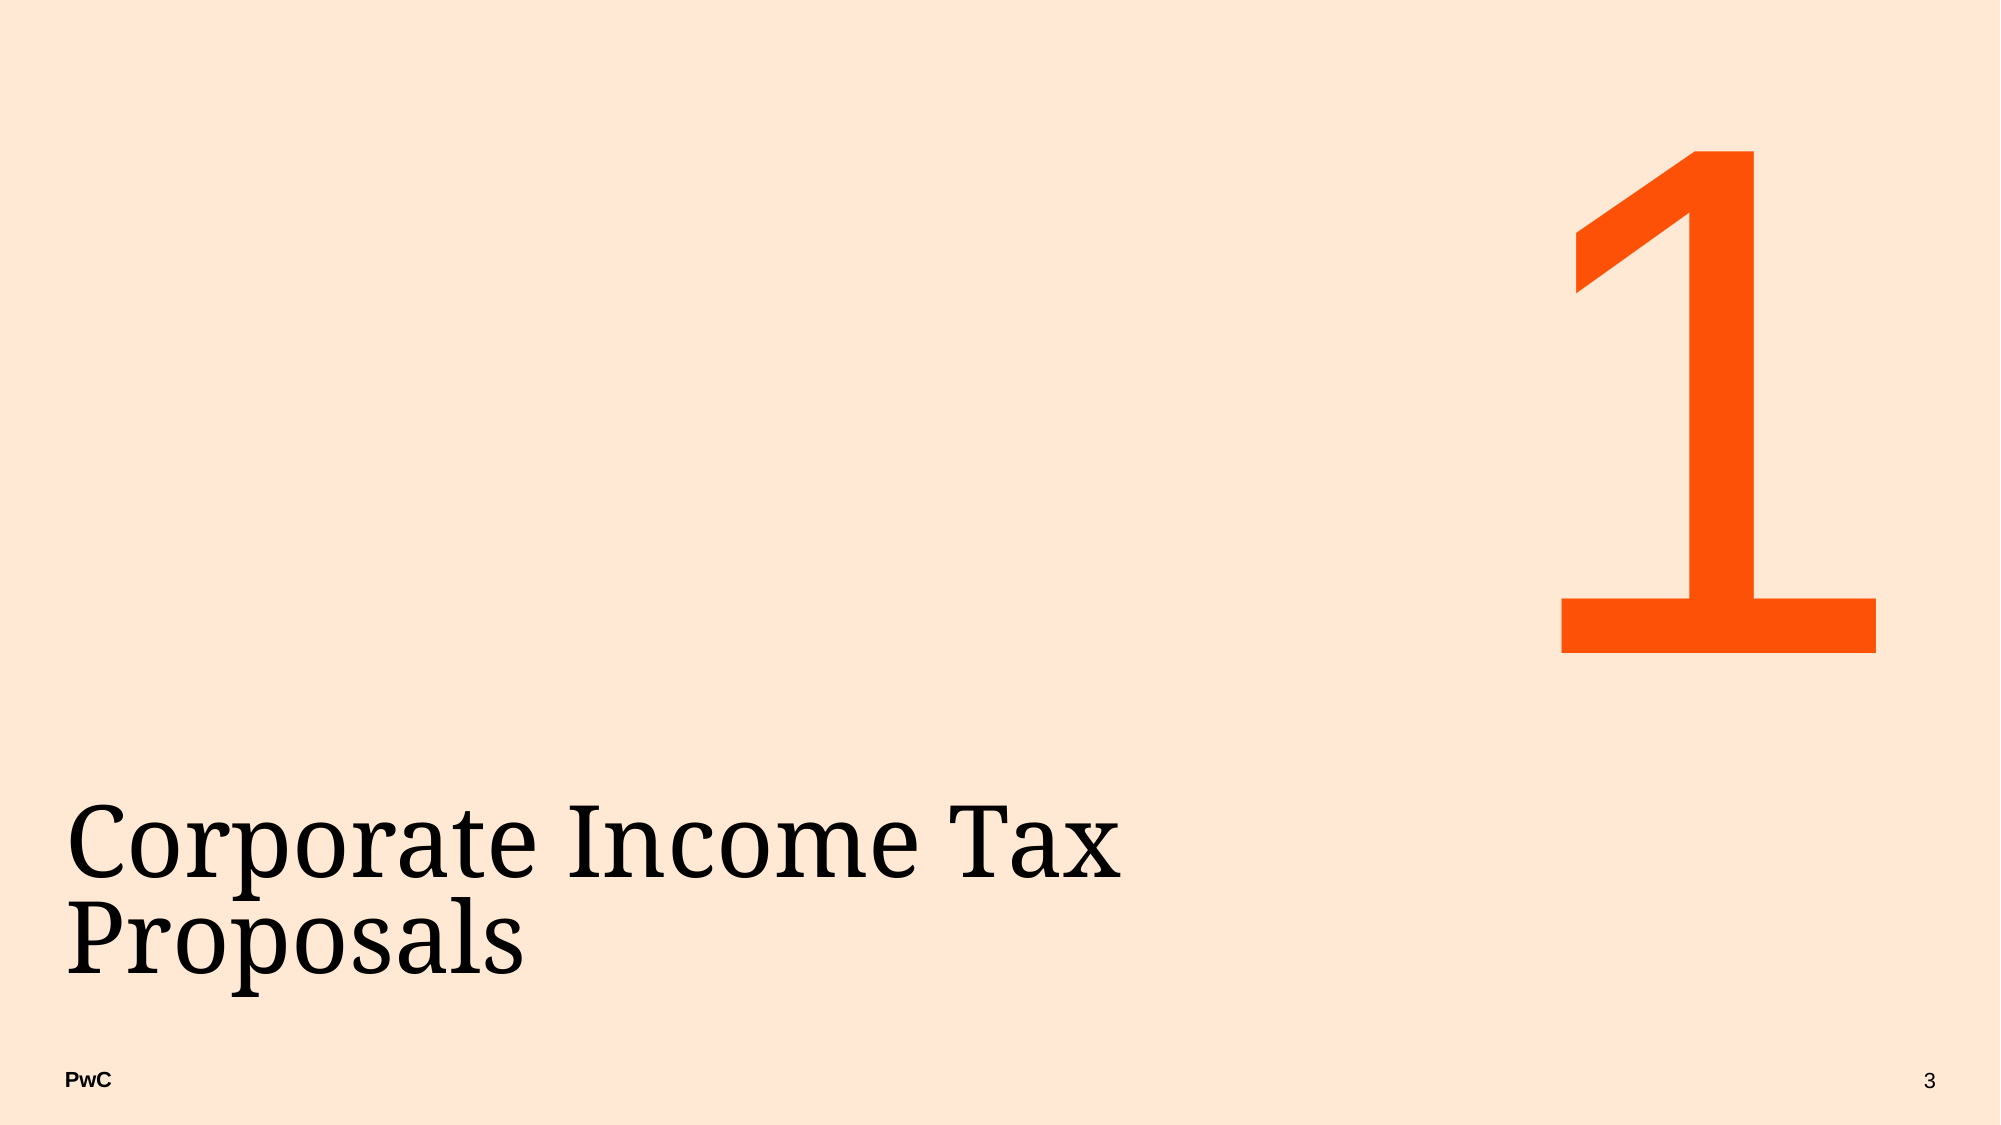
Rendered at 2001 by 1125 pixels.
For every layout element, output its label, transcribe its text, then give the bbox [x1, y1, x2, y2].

title Corporate Income Tax Proposals [65, 567, 1512, 993]
list 1 [1344, 93, 1913, 801]
slide_number 3 [1887, 1066, 1936, 1093]
